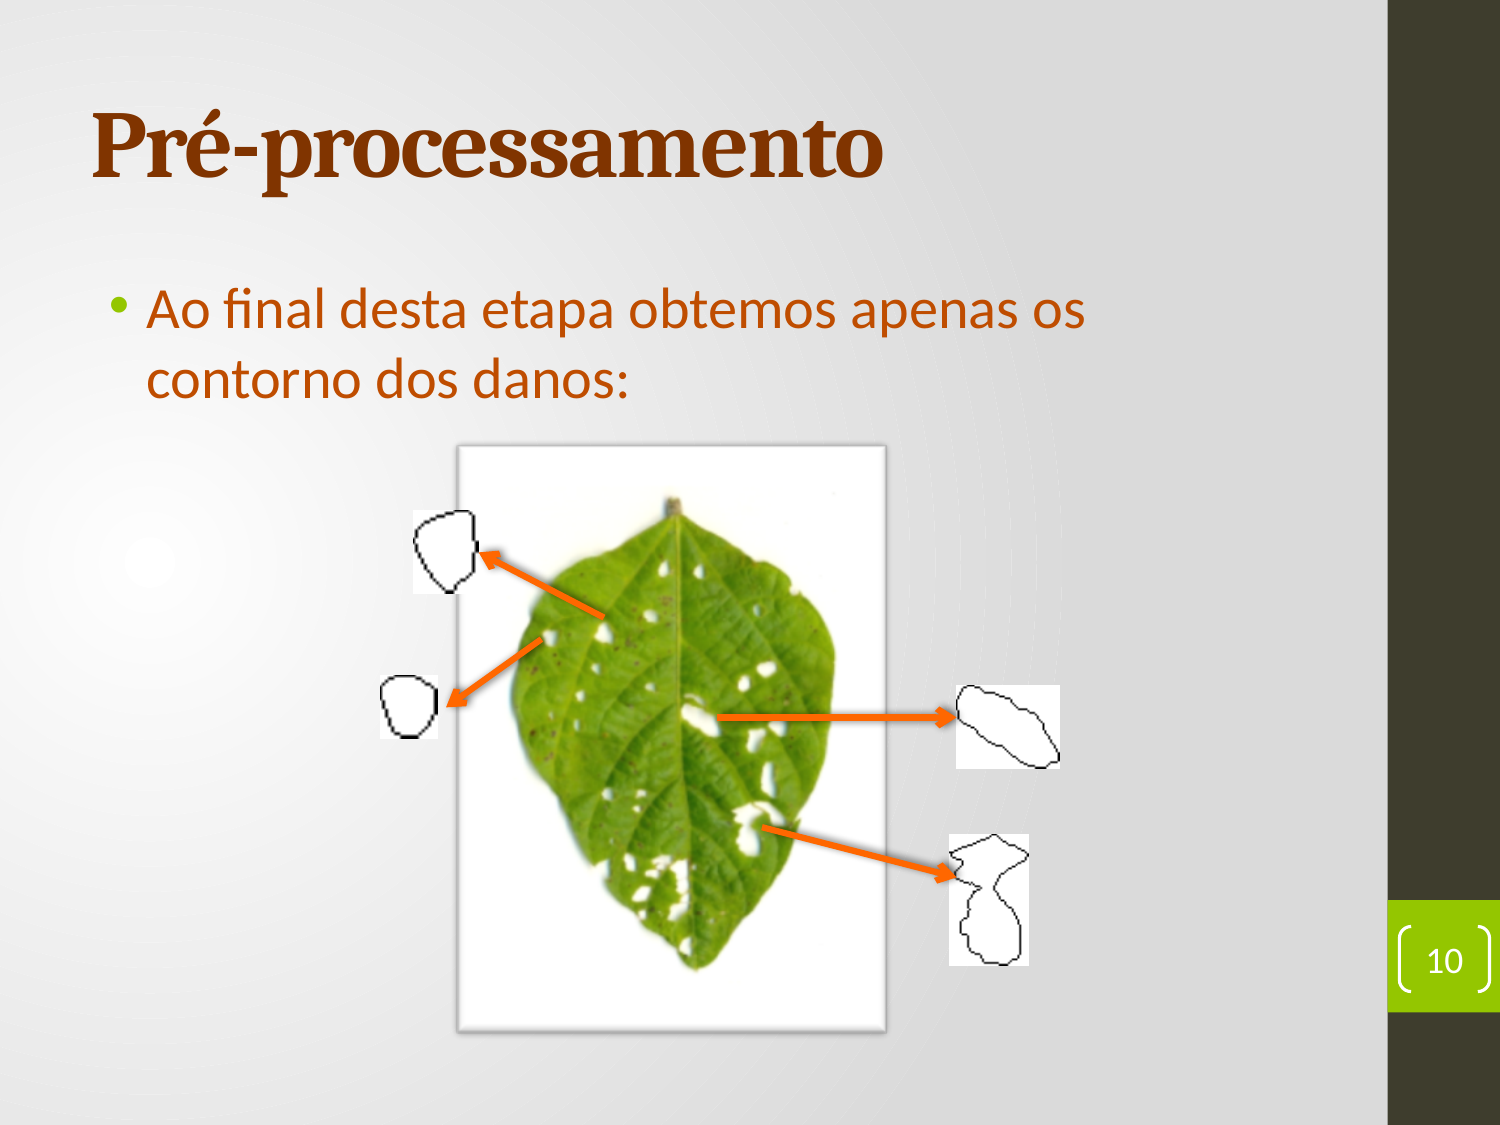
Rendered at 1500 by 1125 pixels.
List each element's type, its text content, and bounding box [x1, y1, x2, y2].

title Pré-processamento [75, 45, 1325, 233]
list Ao final desta etapa obtemos apenas os contorno dos danos: [75, 262, 1325, 1050]
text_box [380, 433, 1060, 1044]
slide_number 10 [1397, 924, 1492, 994]
